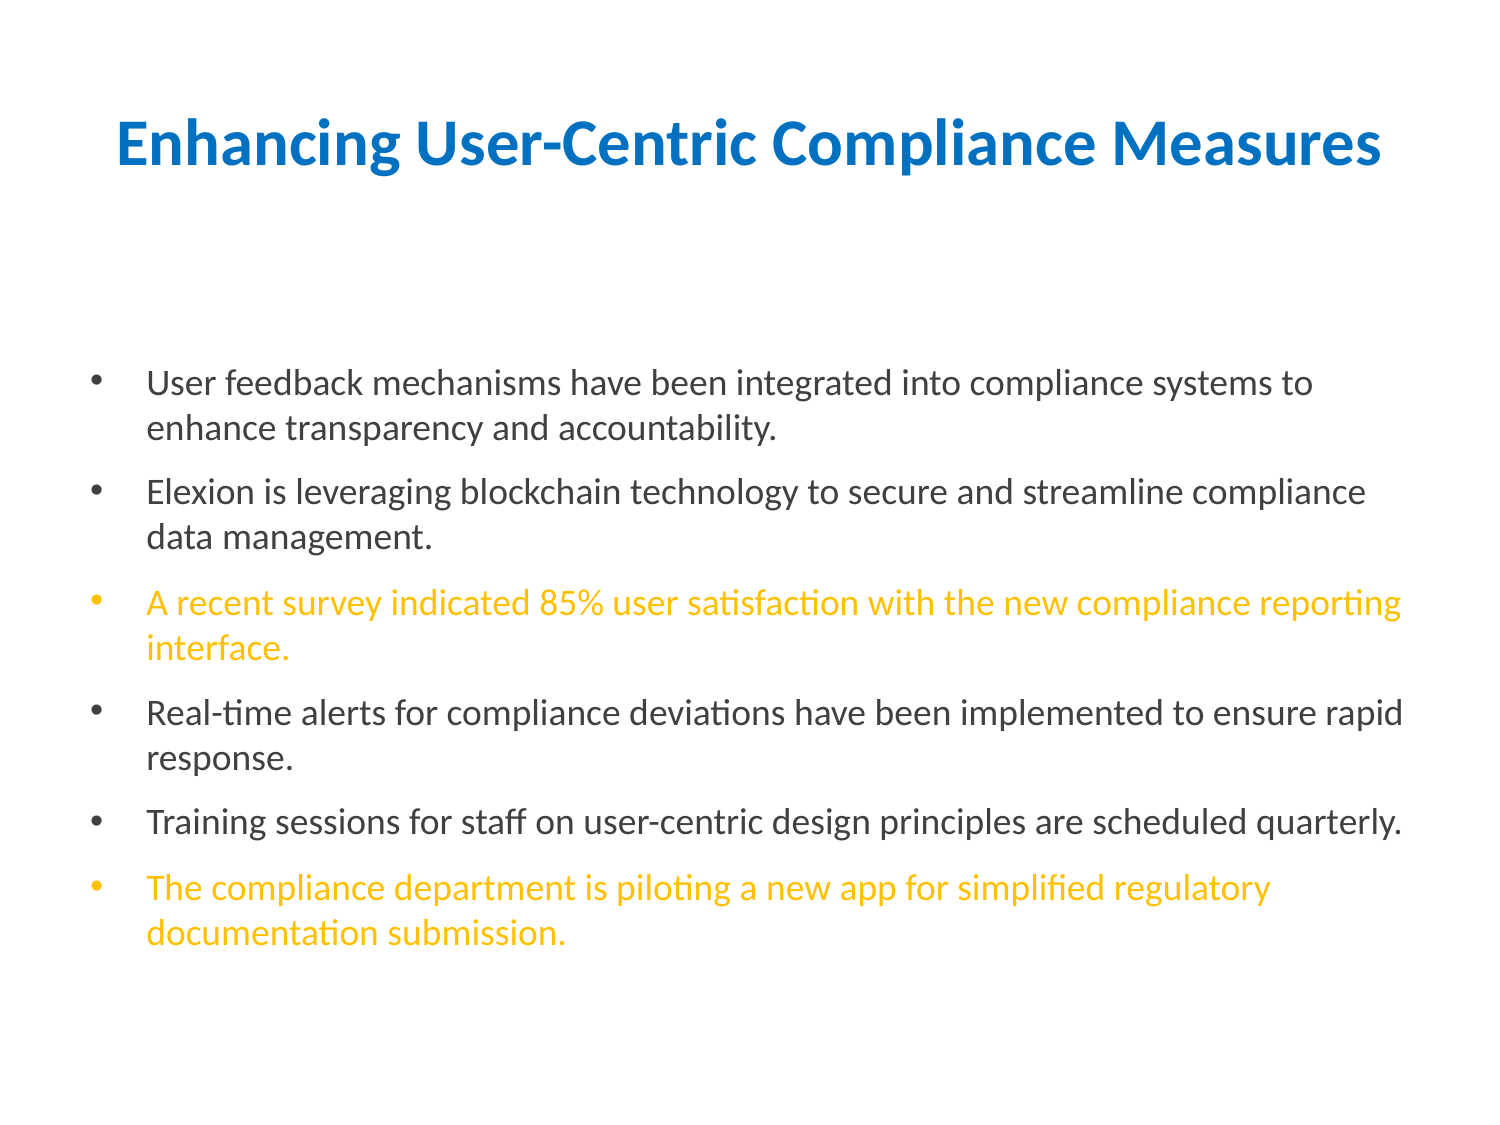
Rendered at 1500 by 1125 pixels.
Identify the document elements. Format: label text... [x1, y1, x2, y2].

title Enhancing User-Centric Compliance Measures [75, 45, 1425, 233]
list User feedback mechanisms have been integrated into compliance systems to enhance transparency and accountability. Elexion is leveraging blockchain technology to secure and streamline compliance data management. A recent survey indicated 85% user satisfaction with the new compliance reporting interface. Real-time alerts for compliance deviations have been implemented to ensure rapid response. Training sessions for staff on user-centric design principles are scheduled quarterly. The compliance department is piloting a new app for simplified regulatory documentation submission. [75, 262, 1425, 1005]
